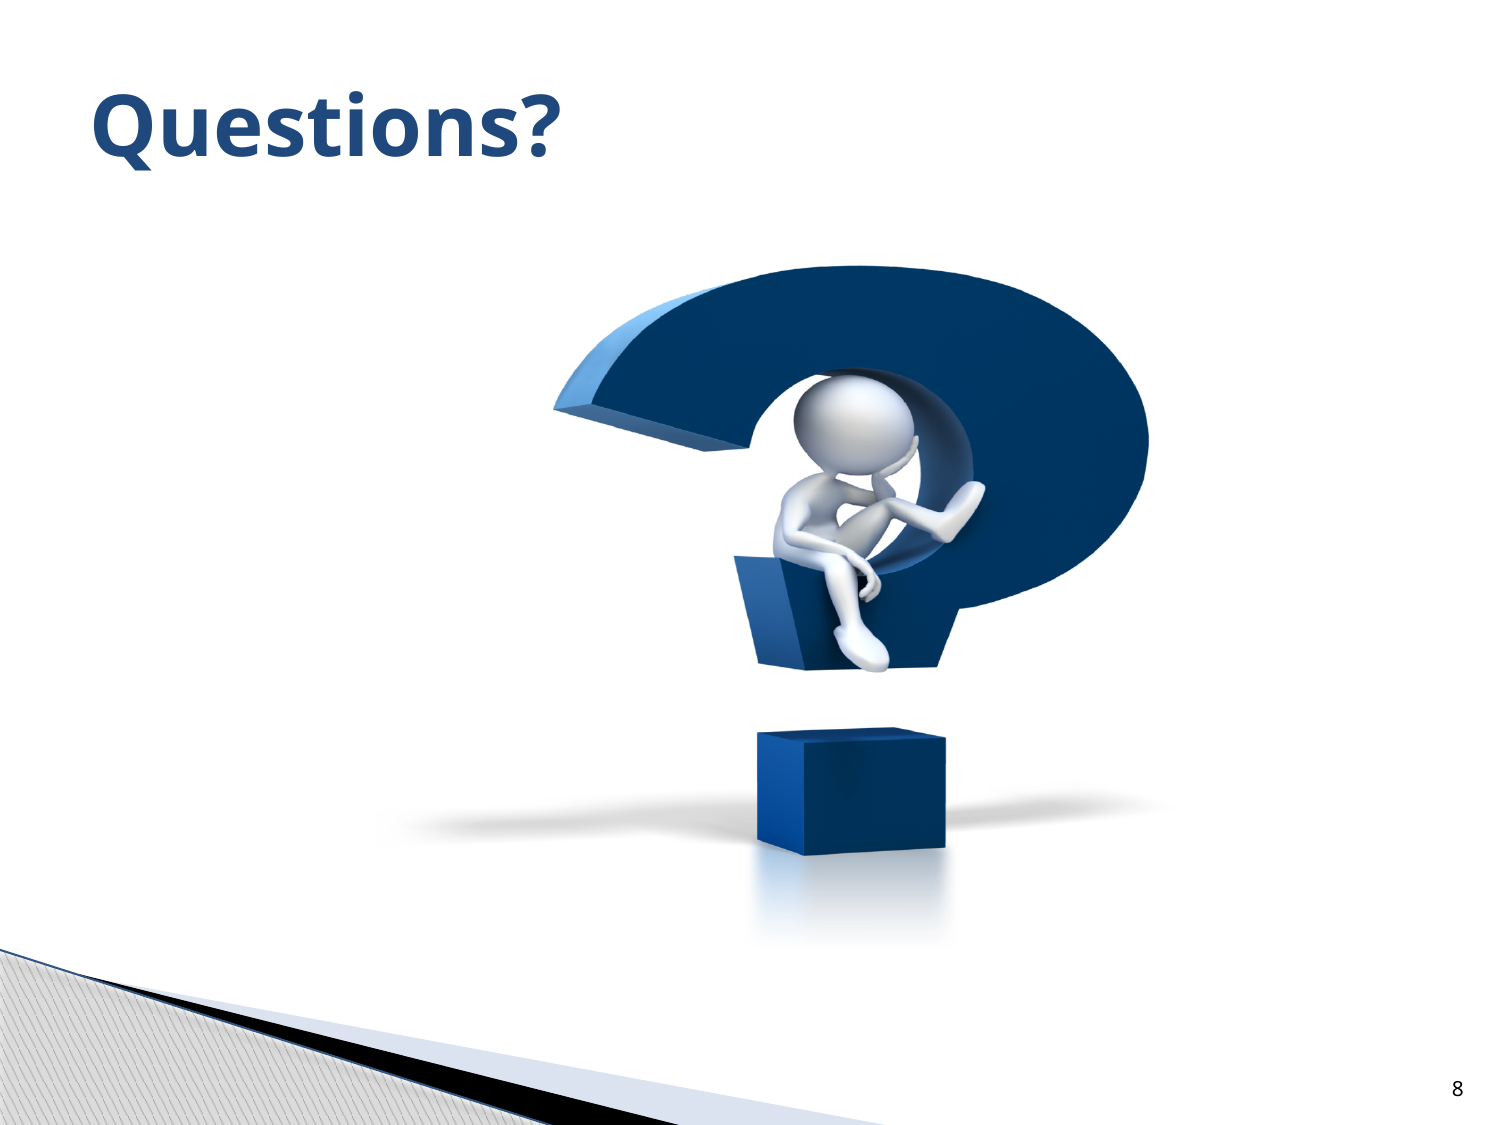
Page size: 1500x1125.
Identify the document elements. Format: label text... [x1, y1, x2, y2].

title Questions? [75, 45, 1425, 200]
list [362, 249, 1263, 951]
slide_number 8 [1418, 1051, 1479, 1112]
